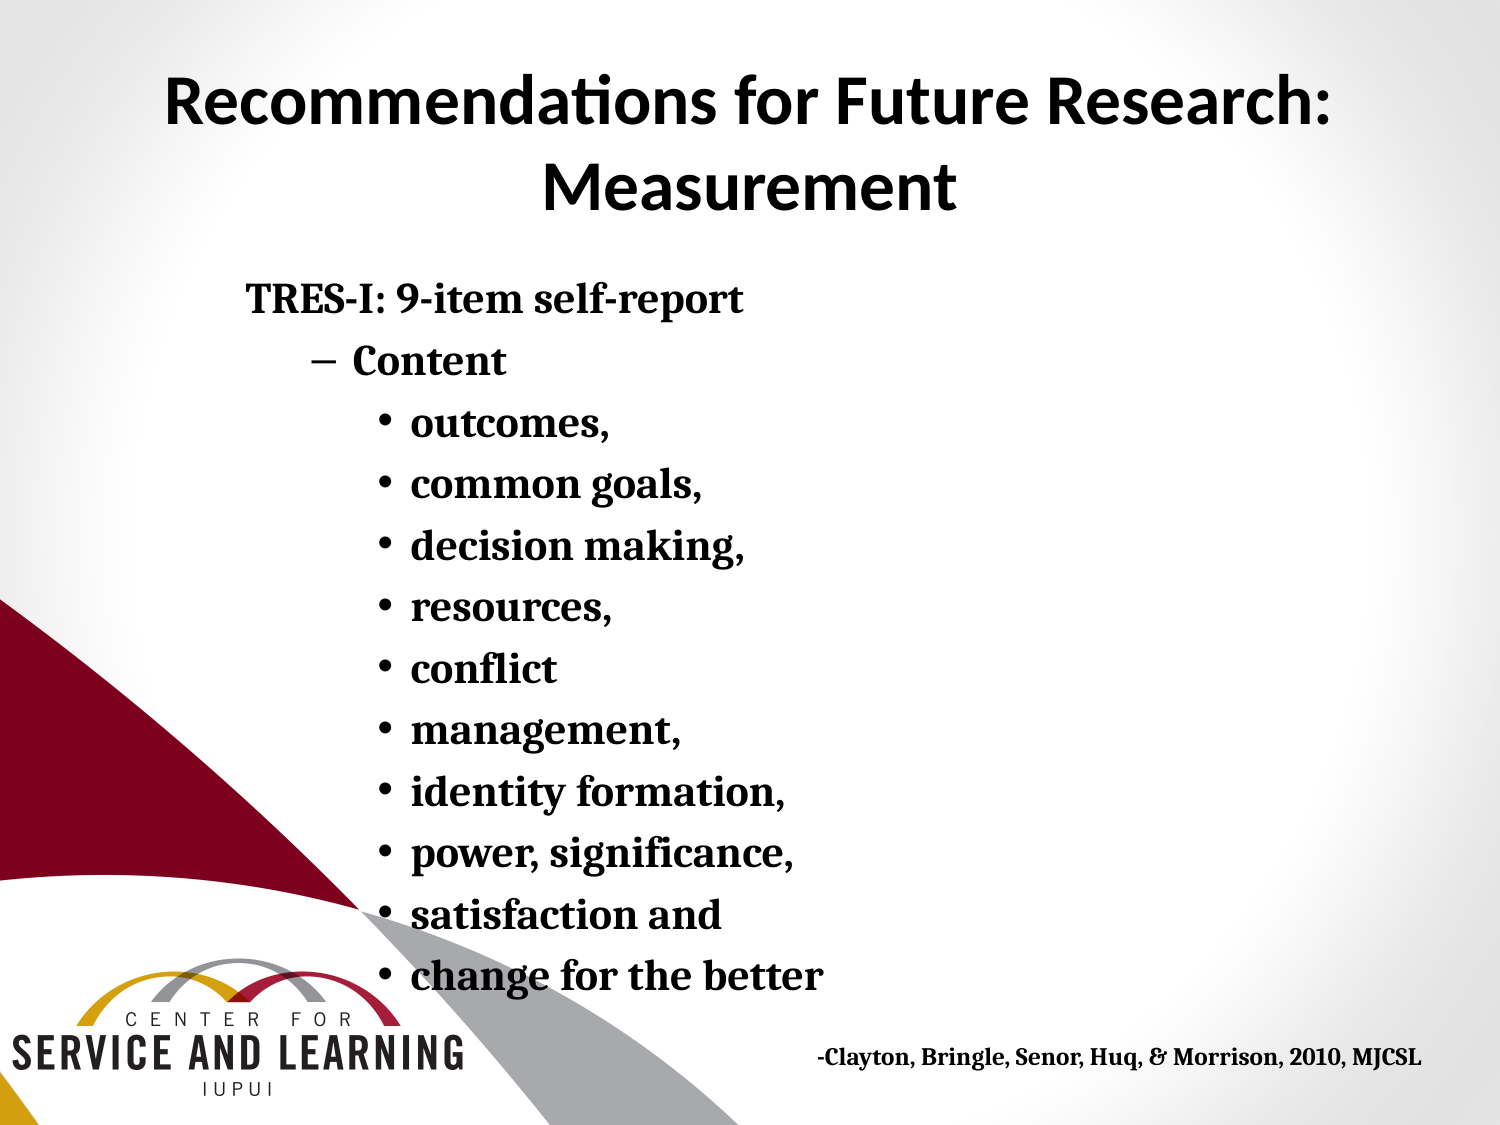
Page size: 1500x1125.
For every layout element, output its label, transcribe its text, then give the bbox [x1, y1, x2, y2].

list TRES-I: 9-item self-report Content outcomes, common goals, decision making, resources, conflict management, identity formation, power, significance, satisfaction and change for the better -Clayton, Bringle, Senor, Huq, & Morrison, 2010, MJCSL [230, 262, 1459, 1103]
title Recommendations for Future Research: Measurement [75, 45, 1425, 233]
picture [0, 0, 1500, 1125]
